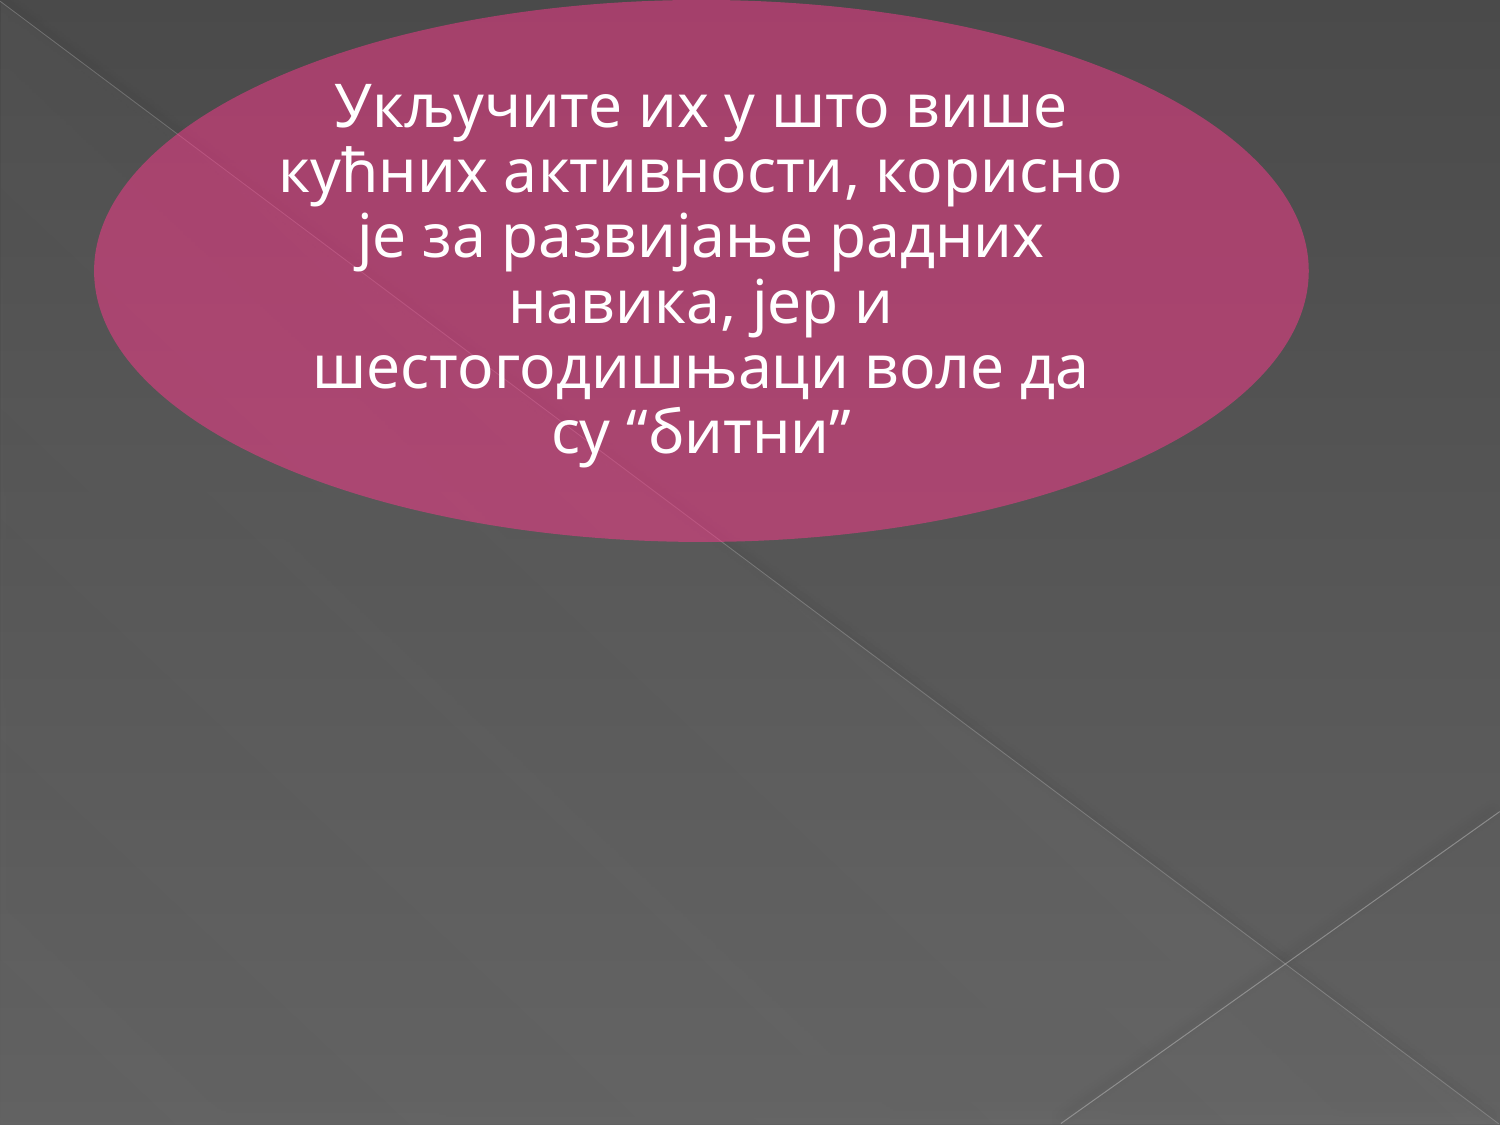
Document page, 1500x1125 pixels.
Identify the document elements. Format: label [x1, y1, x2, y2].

list [0, 0, 1500, 1125]
